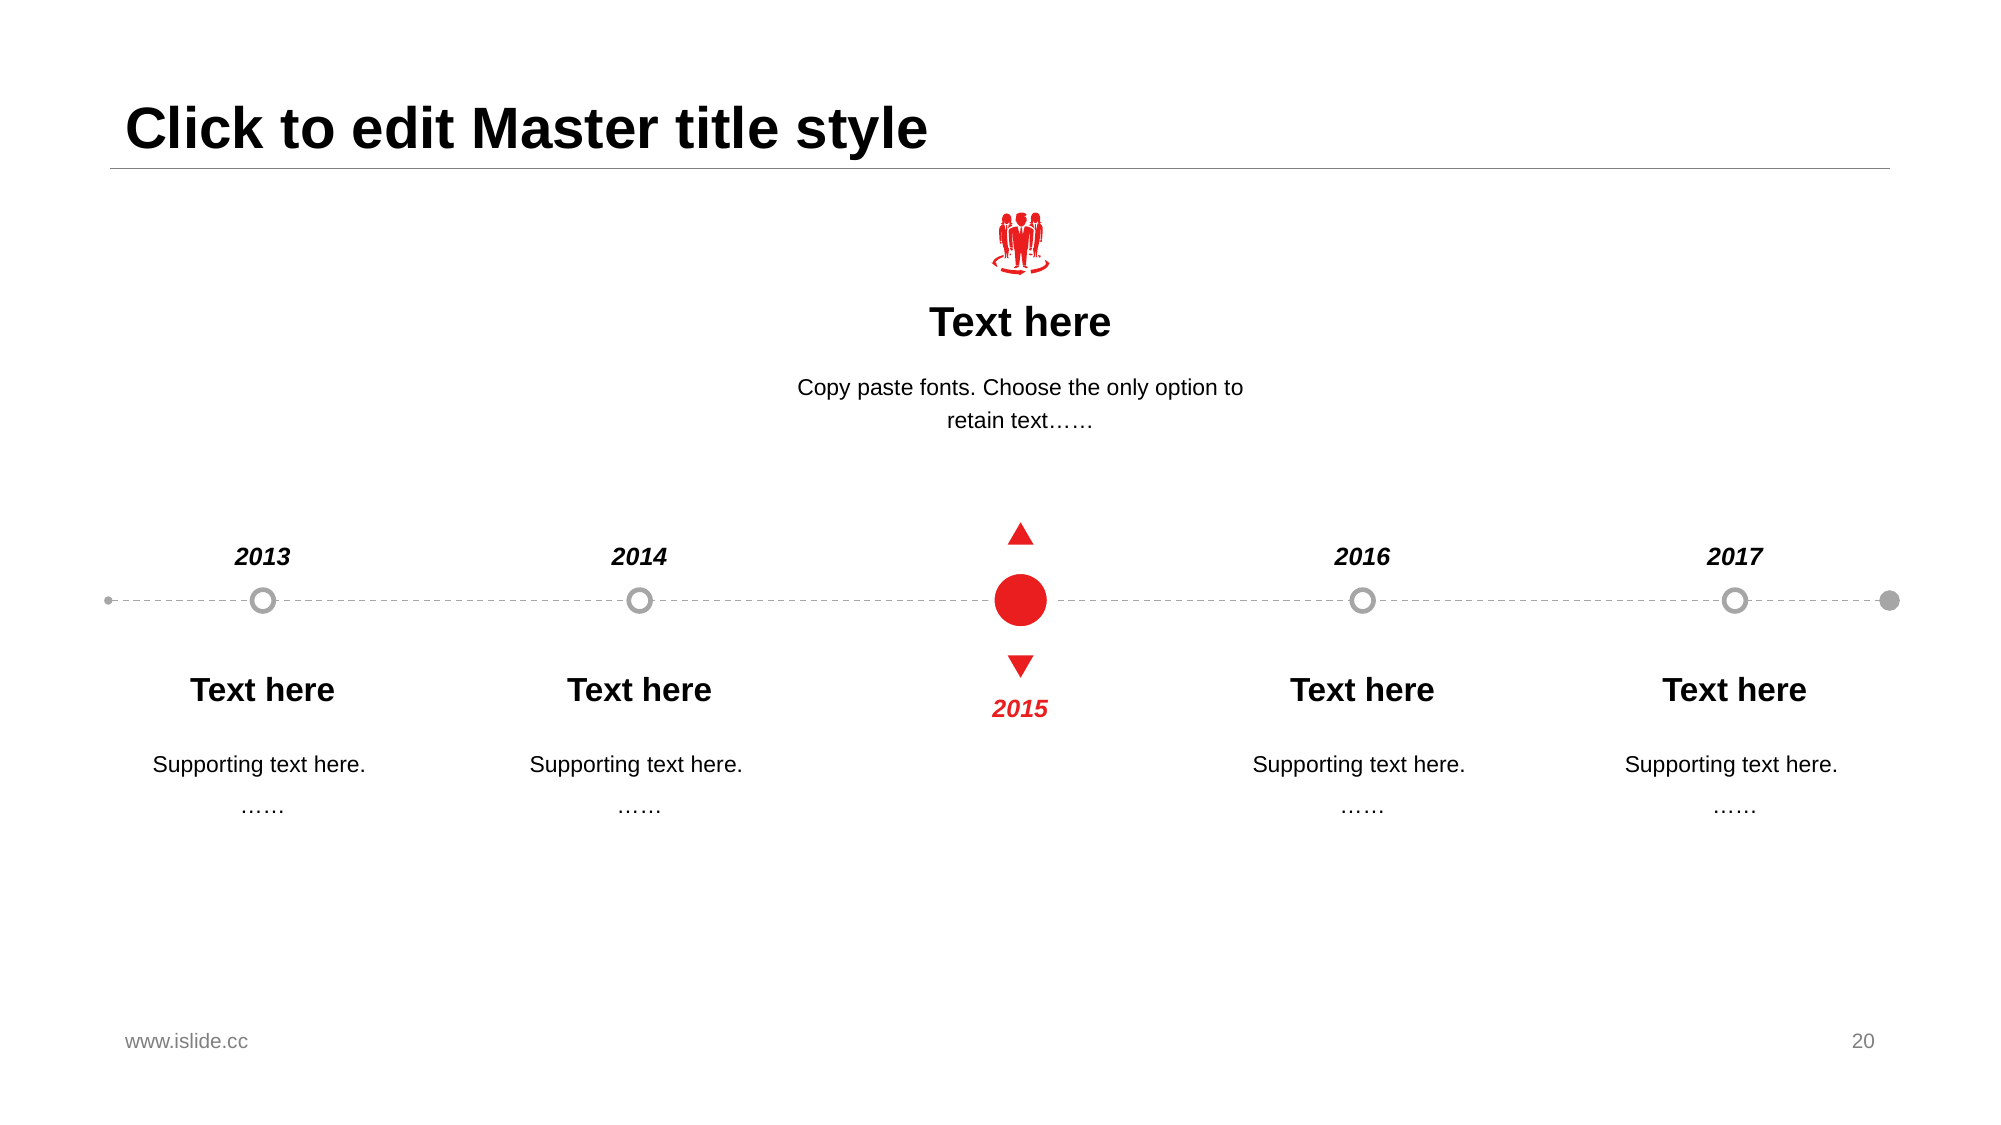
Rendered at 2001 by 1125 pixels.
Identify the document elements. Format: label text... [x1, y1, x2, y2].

title Click to edit Master title style [109, 0, 1890, 169]
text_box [108, 212, 1890, 856]
slide_number 20 [1412, 1023, 1890, 1058]
footer www.islide.cc [109, 1023, 790, 1058]
